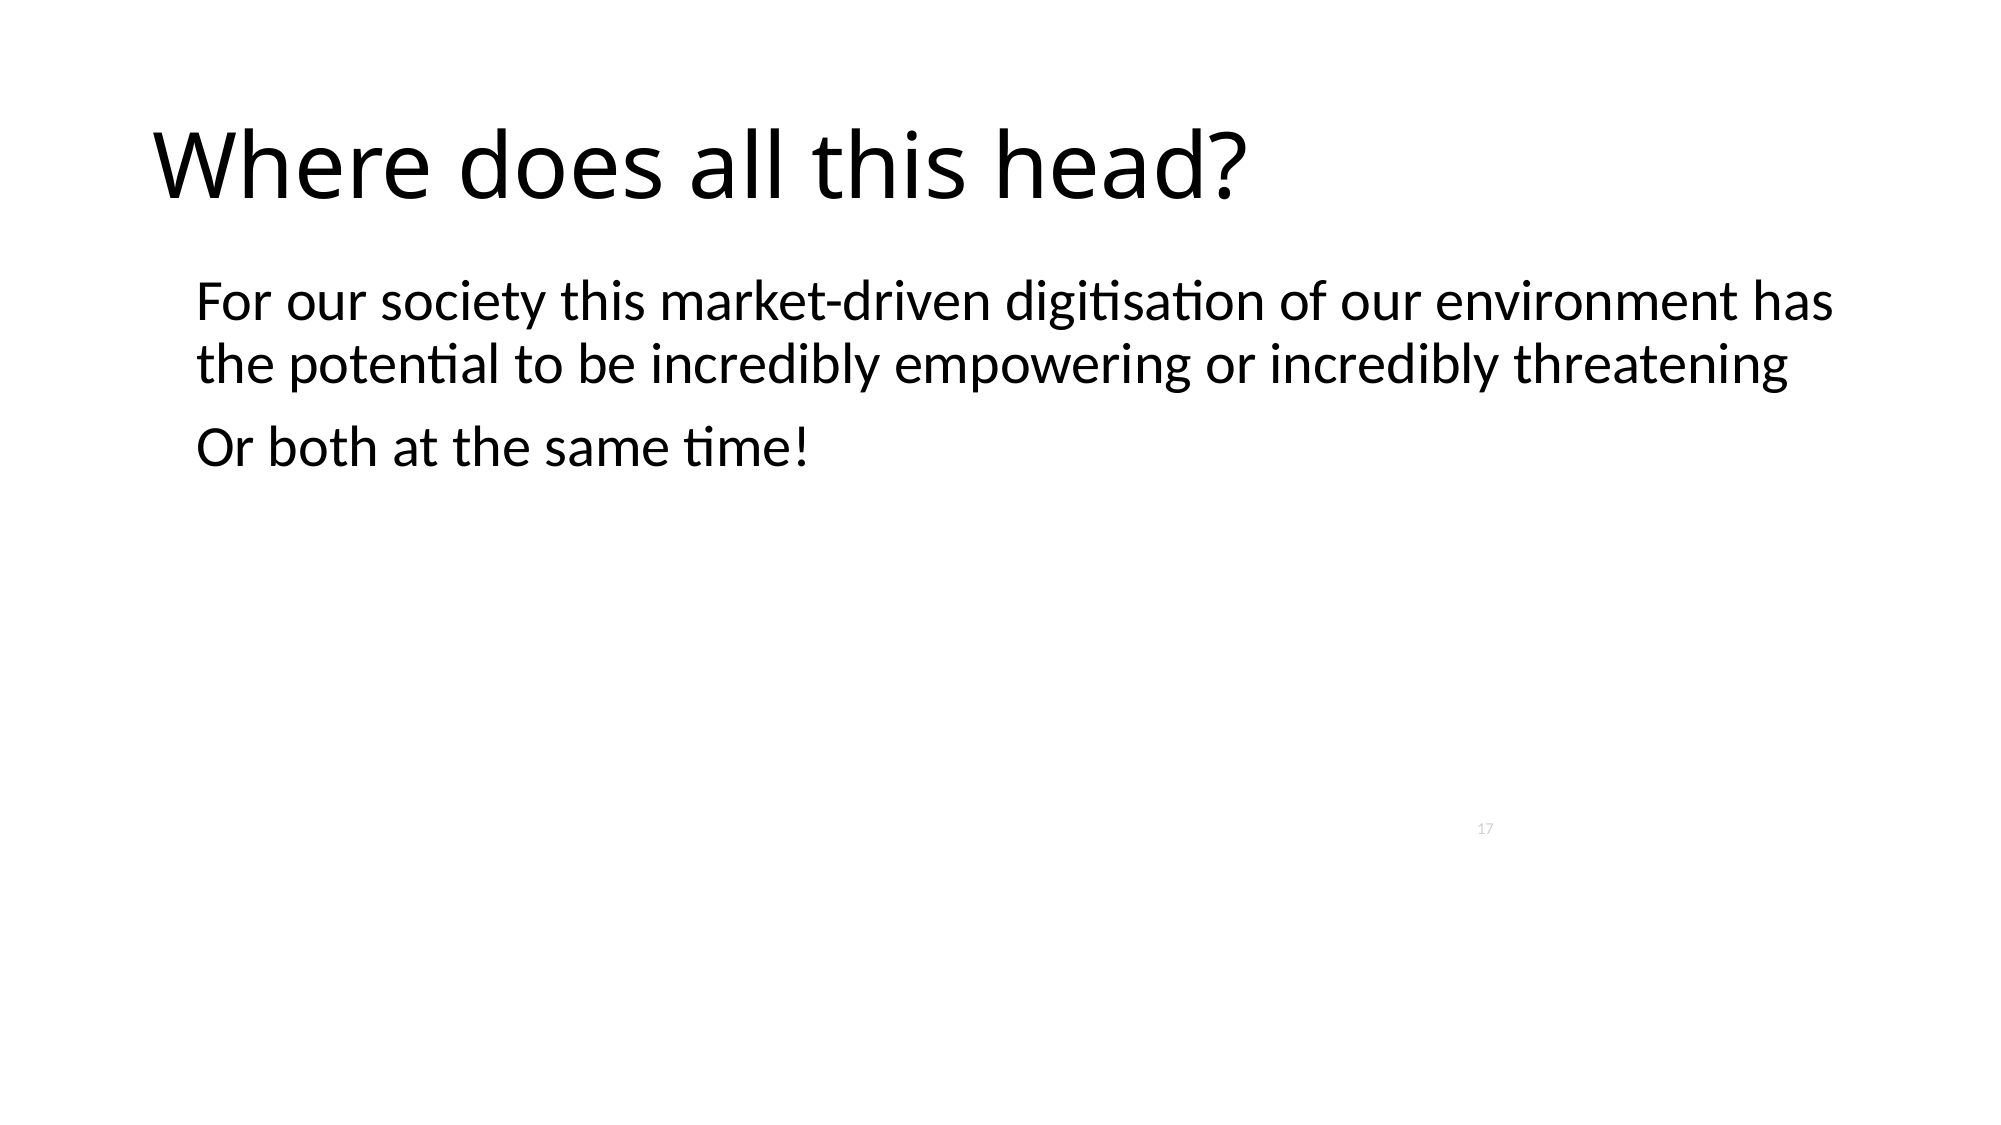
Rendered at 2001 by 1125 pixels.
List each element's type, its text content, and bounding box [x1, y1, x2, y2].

slide_number 17 [1446, 811, 1495, 839]
title Where does all this head? [137, 59, 1863, 278]
list For our society this market-driven digitisation of our environment has the potential to be incredibly empowering or incredibly threatening Or both at the same time! [181, 262, 1914, 1012]
